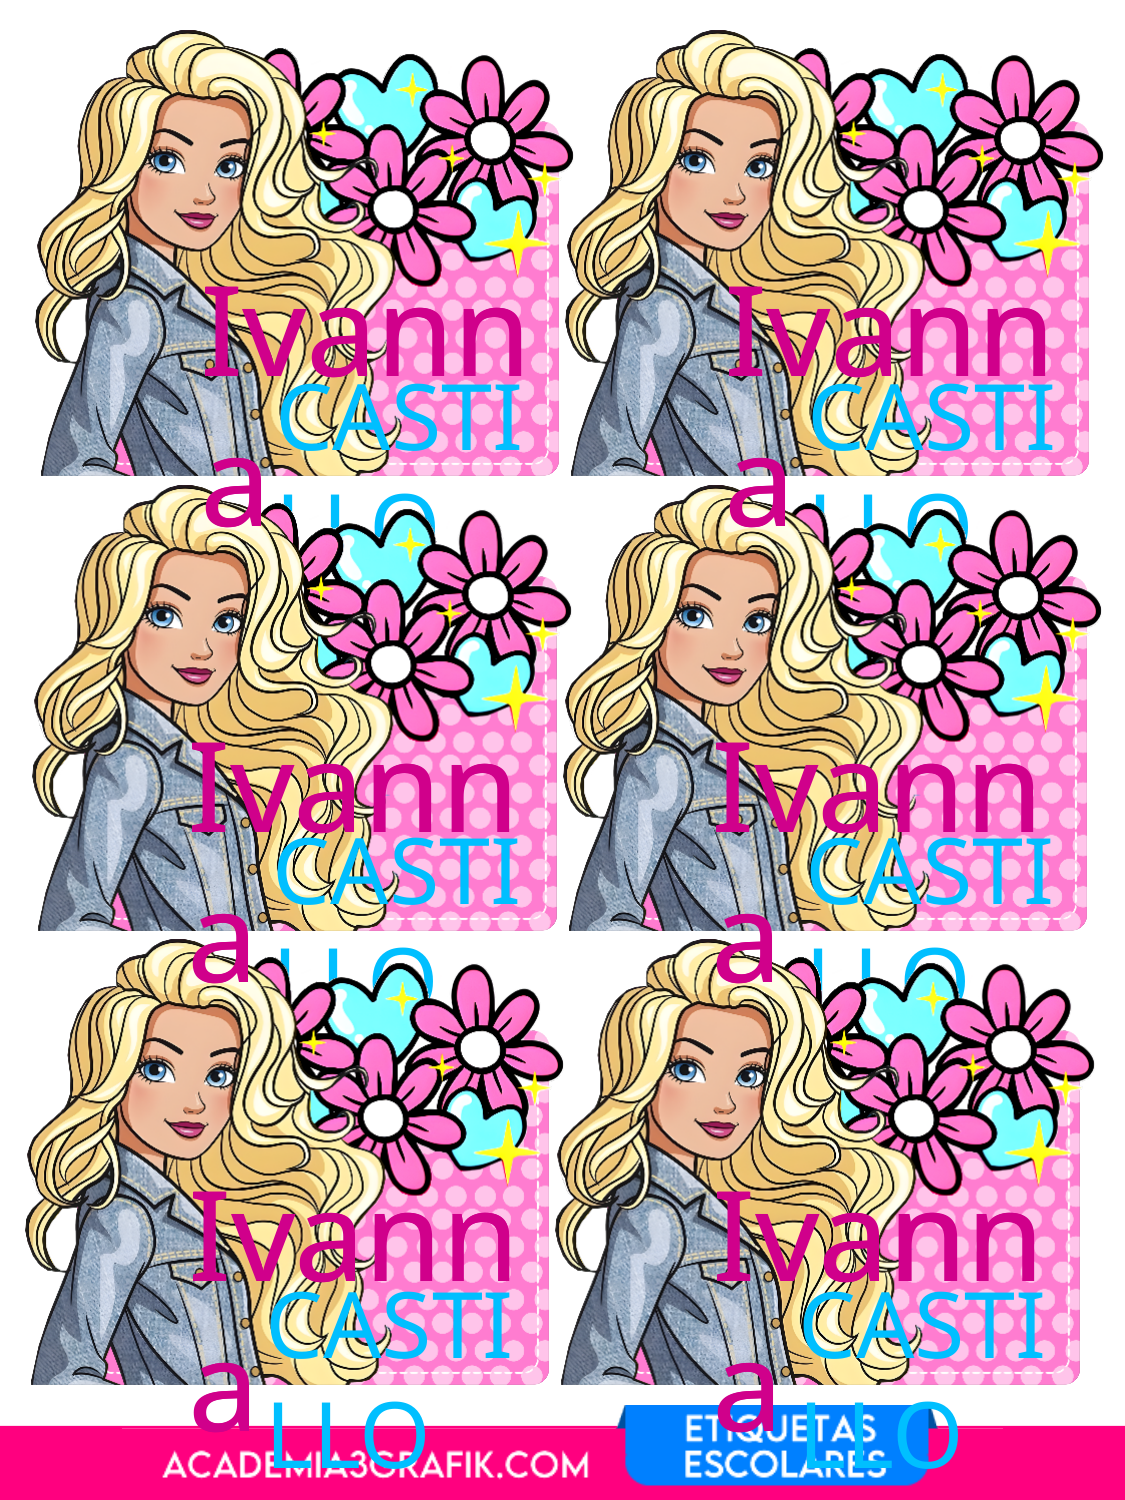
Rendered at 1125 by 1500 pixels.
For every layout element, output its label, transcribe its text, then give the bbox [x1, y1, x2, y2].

text_box CASTILLO [250, 1420, 576, 1495]
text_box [709, 244, 1100, 411]
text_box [185, 244, 576, 411]
picture [0, 0, 1125, 1500]
text_box CASTILLO [783, 1420, 1108, 1495]
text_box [698, 1148, 1088, 1316]
picture [911, 1410, 945, 1420]
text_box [173, 1148, 564, 1316]
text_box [696, 700, 1087, 868]
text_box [172, 700, 563, 868]
